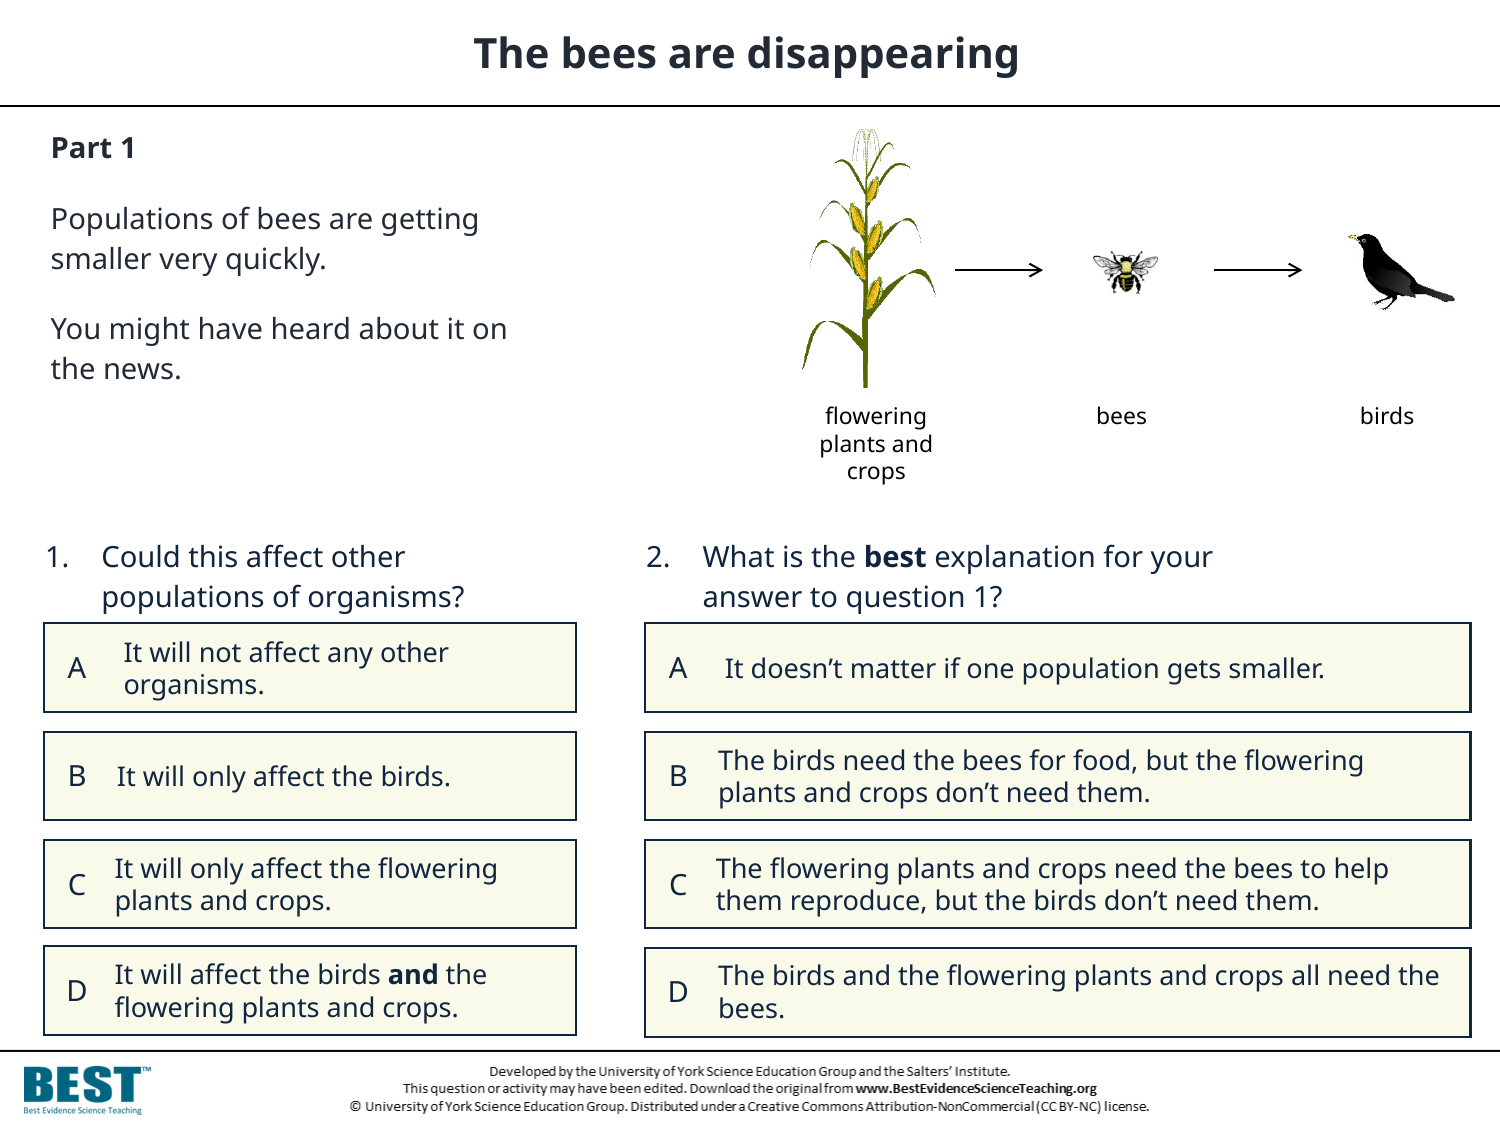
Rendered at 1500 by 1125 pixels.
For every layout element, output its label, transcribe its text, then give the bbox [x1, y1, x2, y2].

picture [0, 105, 1500, 1125]
text_box The bees are disappearing [23, 4, 1471, 99]
